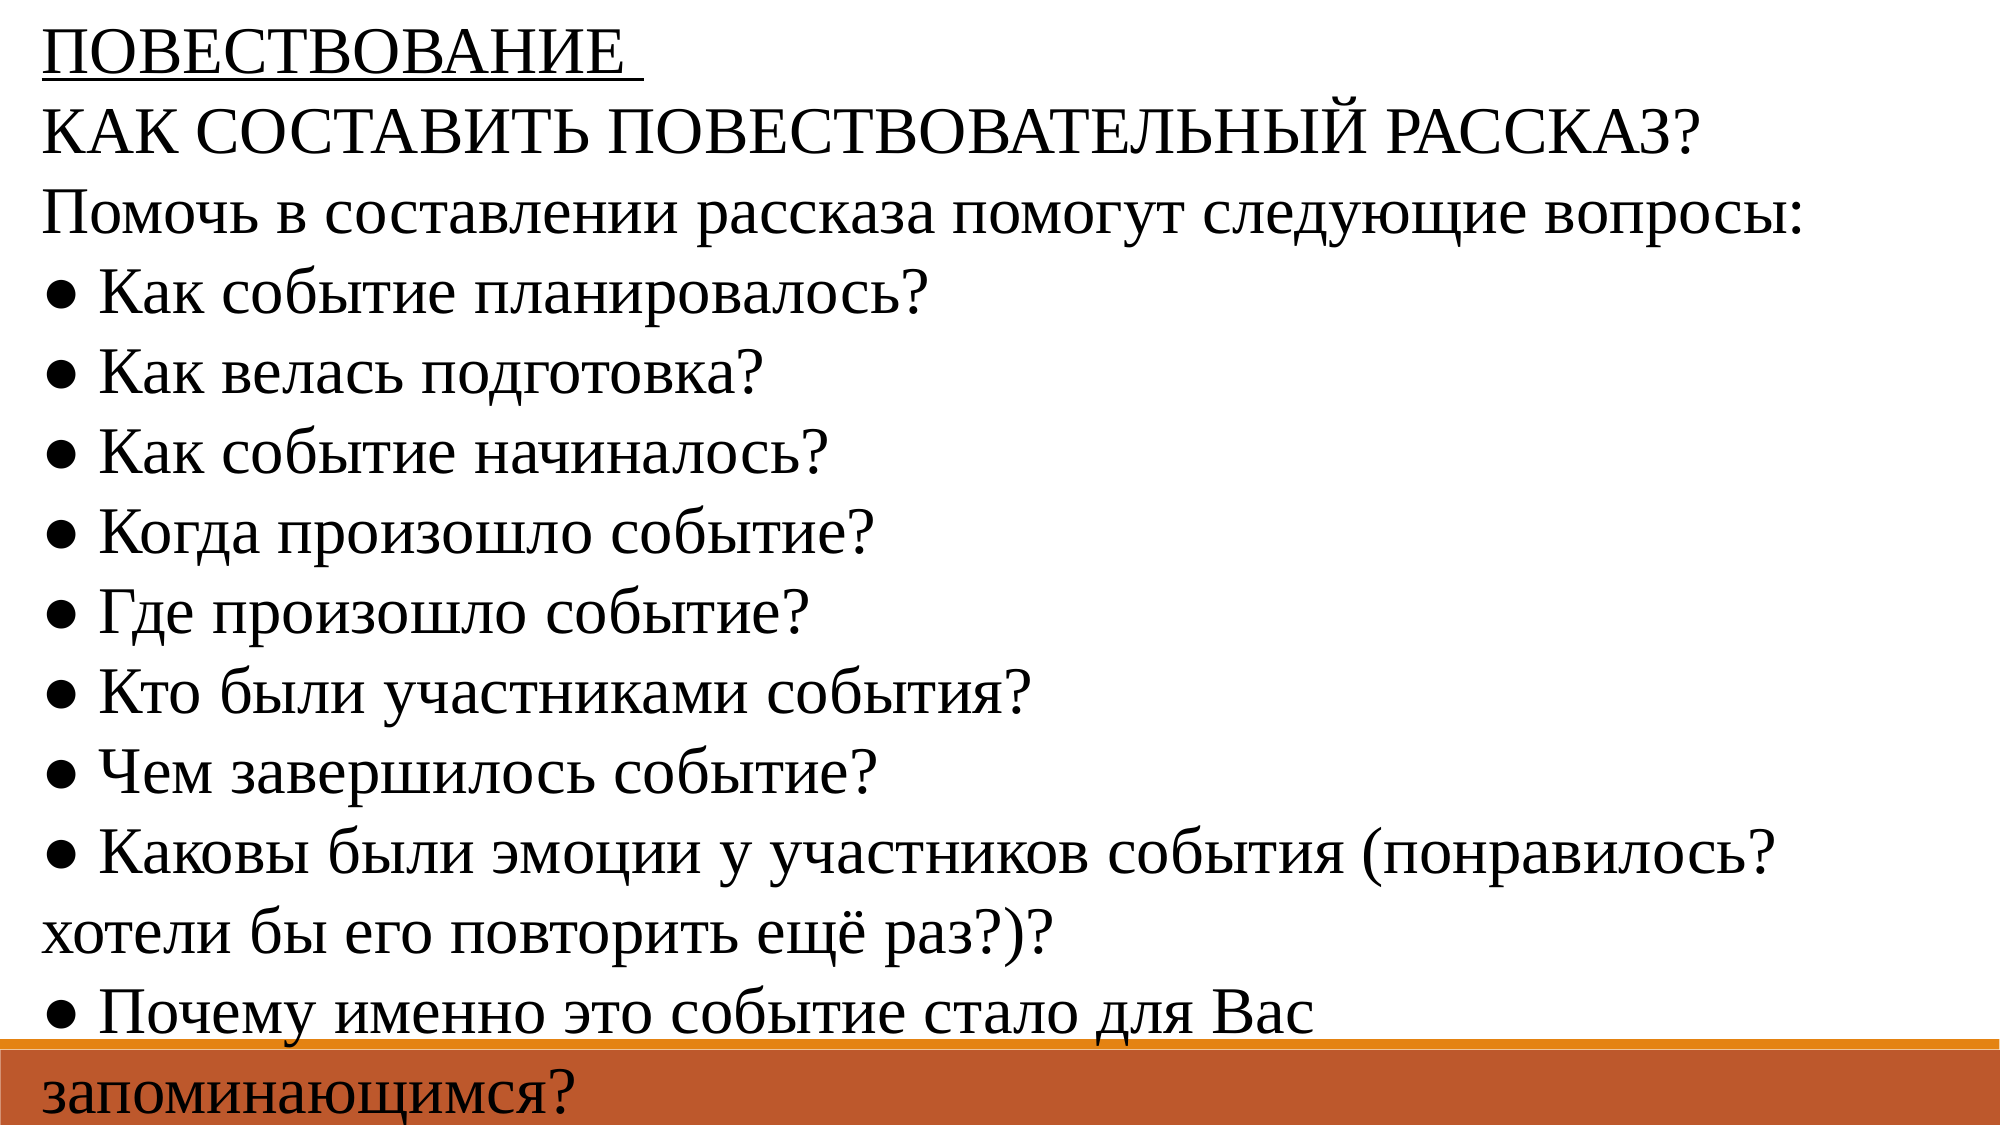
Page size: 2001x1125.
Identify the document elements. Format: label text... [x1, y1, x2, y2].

text_box ПОВЕСТВОВАНИЕ КАК СОСТАВИТЬ ПОВЕСТВОВАТЕЛЬНЫЙ РАССКАЗ? Помочь в составлении рассказа помогут следующие вопросы: ● Как событие планировалось? ● Как велась подготовка? ● Как событие начиналось? ● Когда произошло событие? ● Где произошло событие? ● Кто были участниками события? ● Чем завершилось событие? ● Каковы были эмоции у участников события (понравилось? хотели бы его повторить ещё раз?)? ● Почему именно это событие стало для Вас запоминающимся? [26, 0, 1890, 1125]
